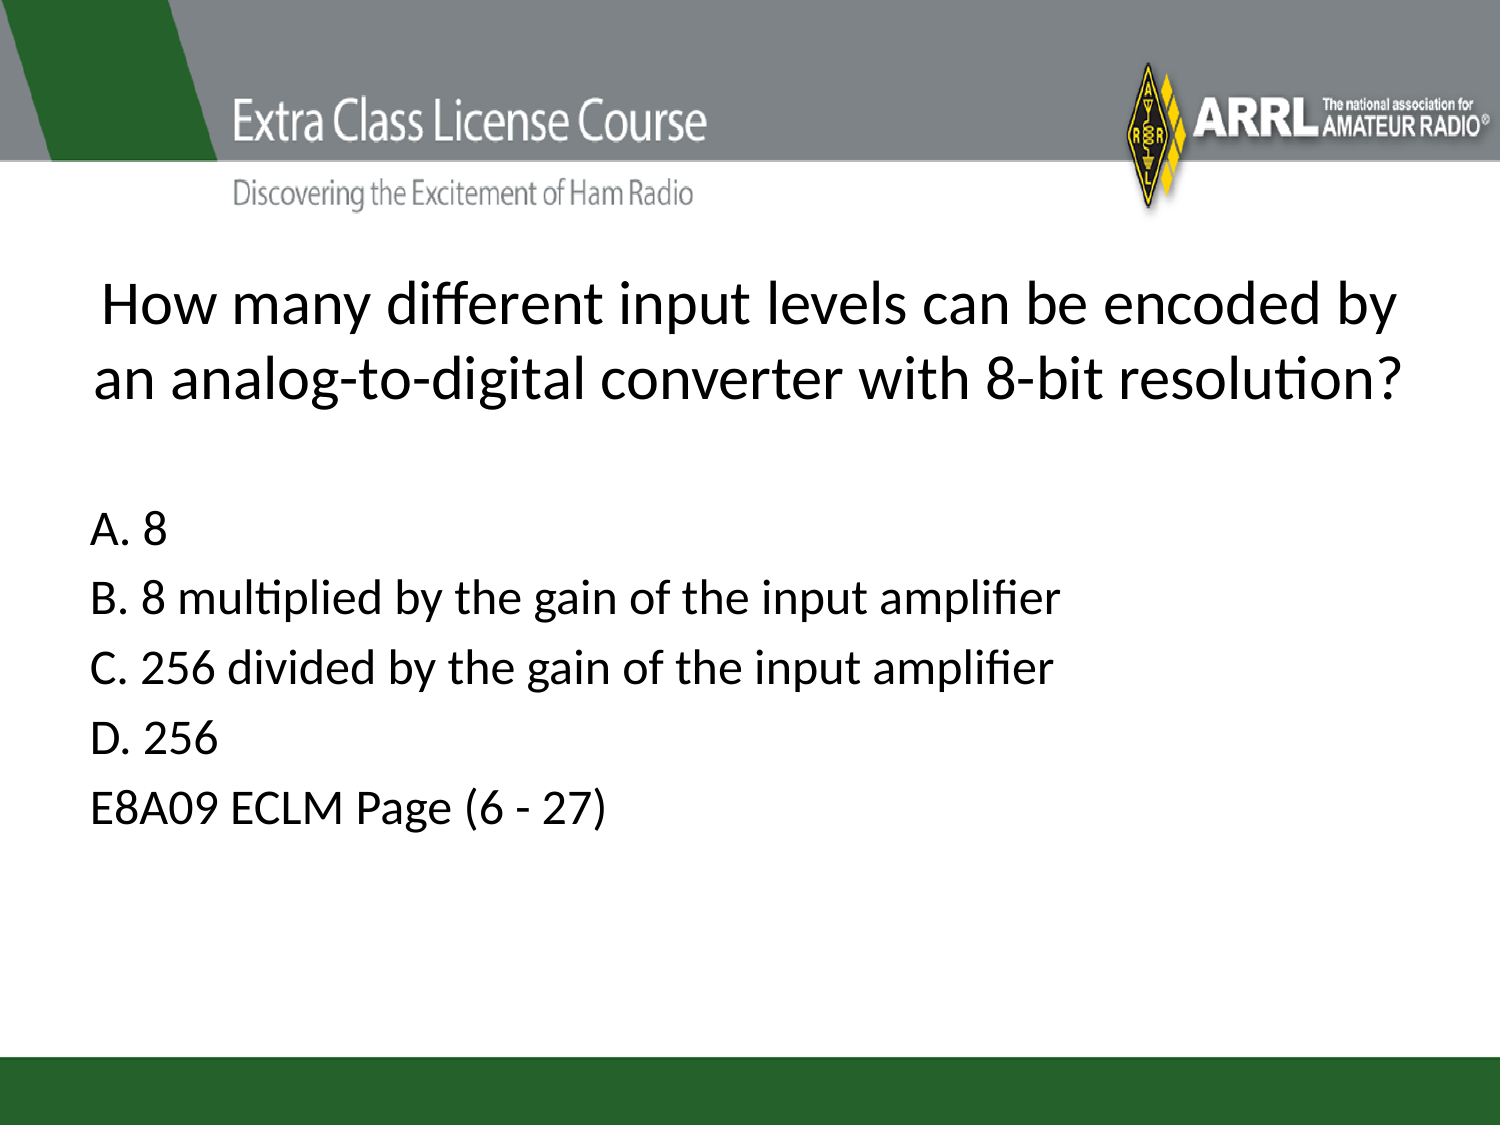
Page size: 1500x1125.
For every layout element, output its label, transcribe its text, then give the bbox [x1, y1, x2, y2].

picture [0, 0, 1500, 1125]
title How many different input levels can be encoded by an analog-to-digital converter with 8-bit resolution? [75, 254, 1425, 435]
list A. 8 B. 8 multiplied by the gain of the input amplifier C. 256 divided by the gain of the input amplifier D. 256 E8A09 ECLM Page (6 - 27) [75, 487, 1425, 1005]
